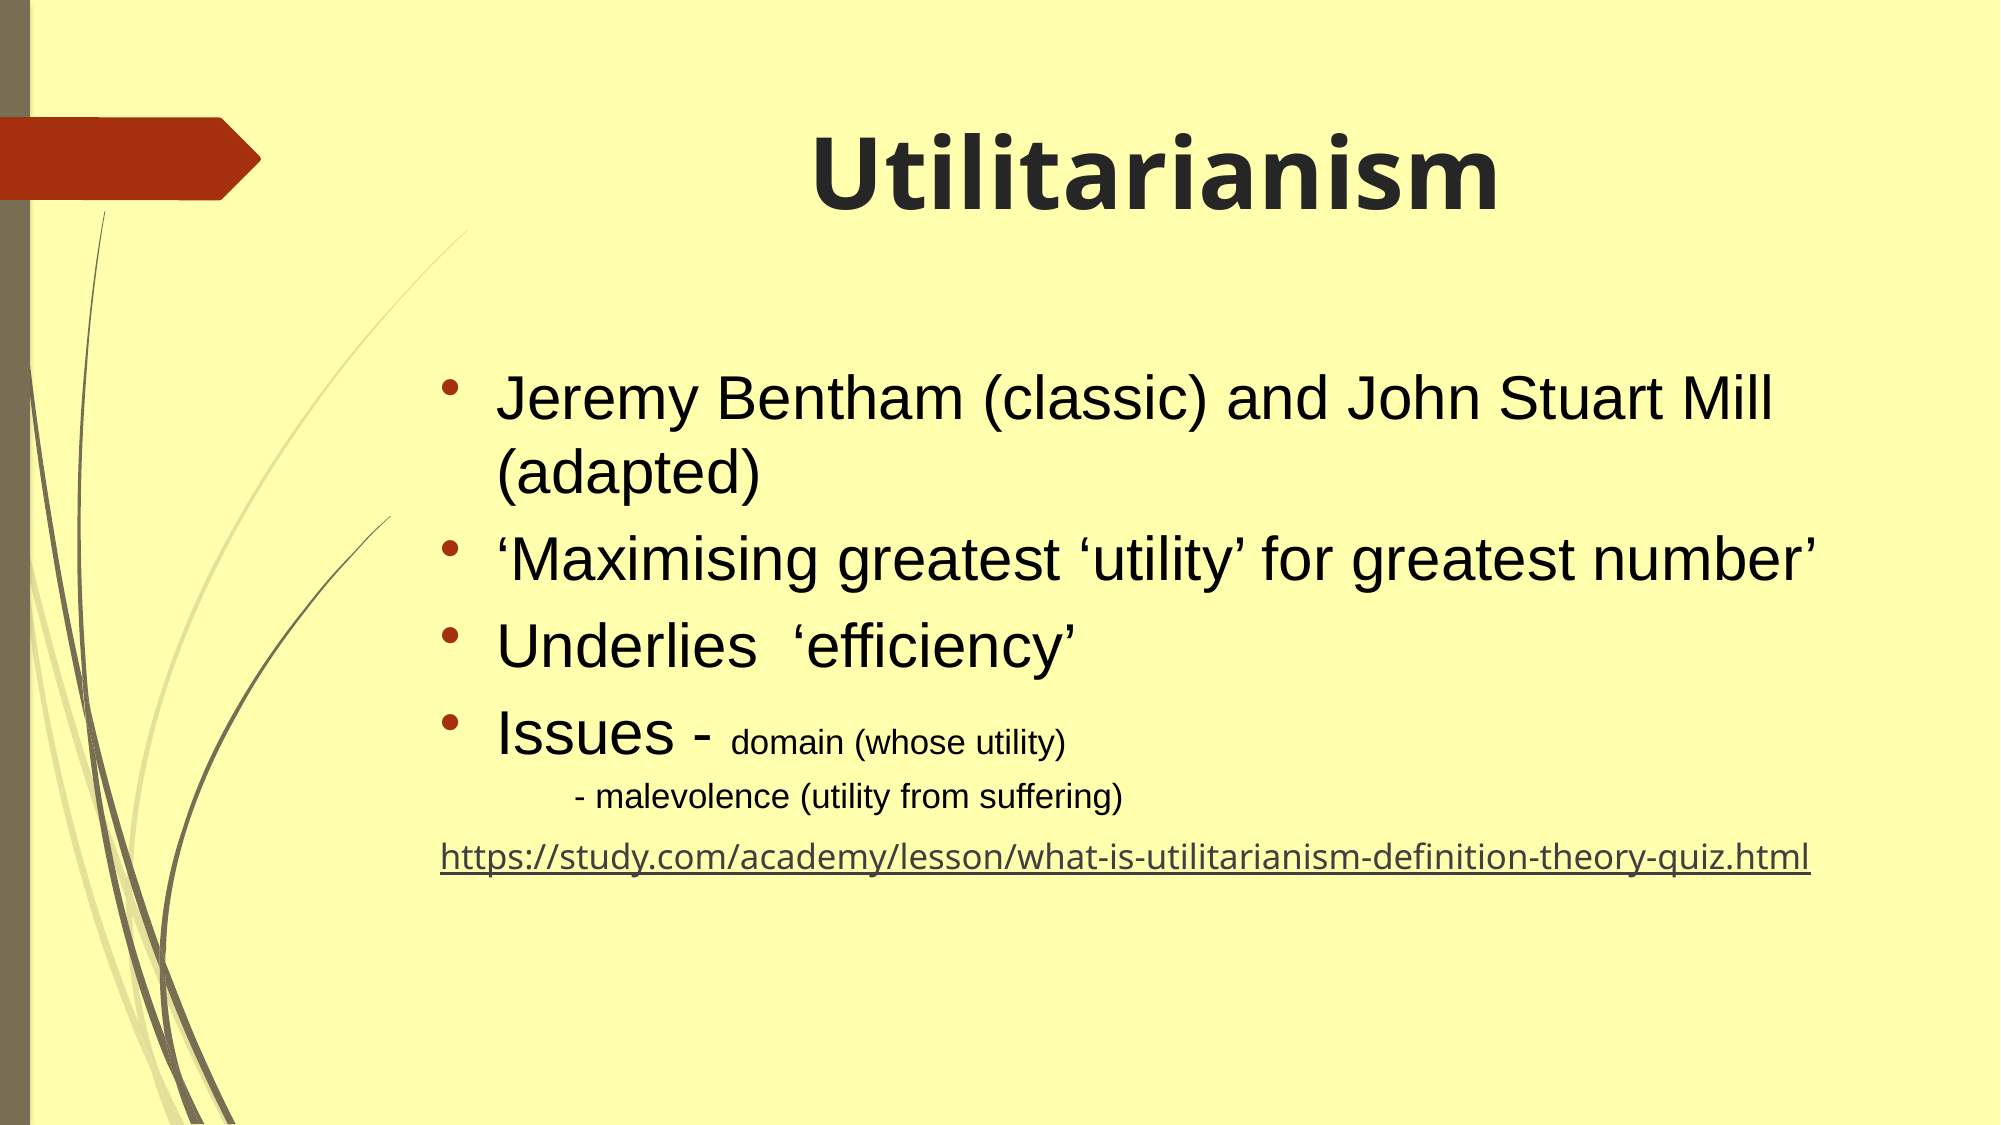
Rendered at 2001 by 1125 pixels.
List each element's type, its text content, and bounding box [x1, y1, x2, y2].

list Jeremy Bentham (classic) and John Stuart Mill (adapted) ‘Maximising greatest ‘utility’ for greatest number’ Underlies ‘efficiency’ Issues - domain (whose utility) - malevolence (utility from suffering) https://study.com/academy/lesson/what-is-utilitarianism-definition-theory-quiz.html [424, 350, 1888, 970]
title Utilitarianism [425, 102, 1888, 313]
